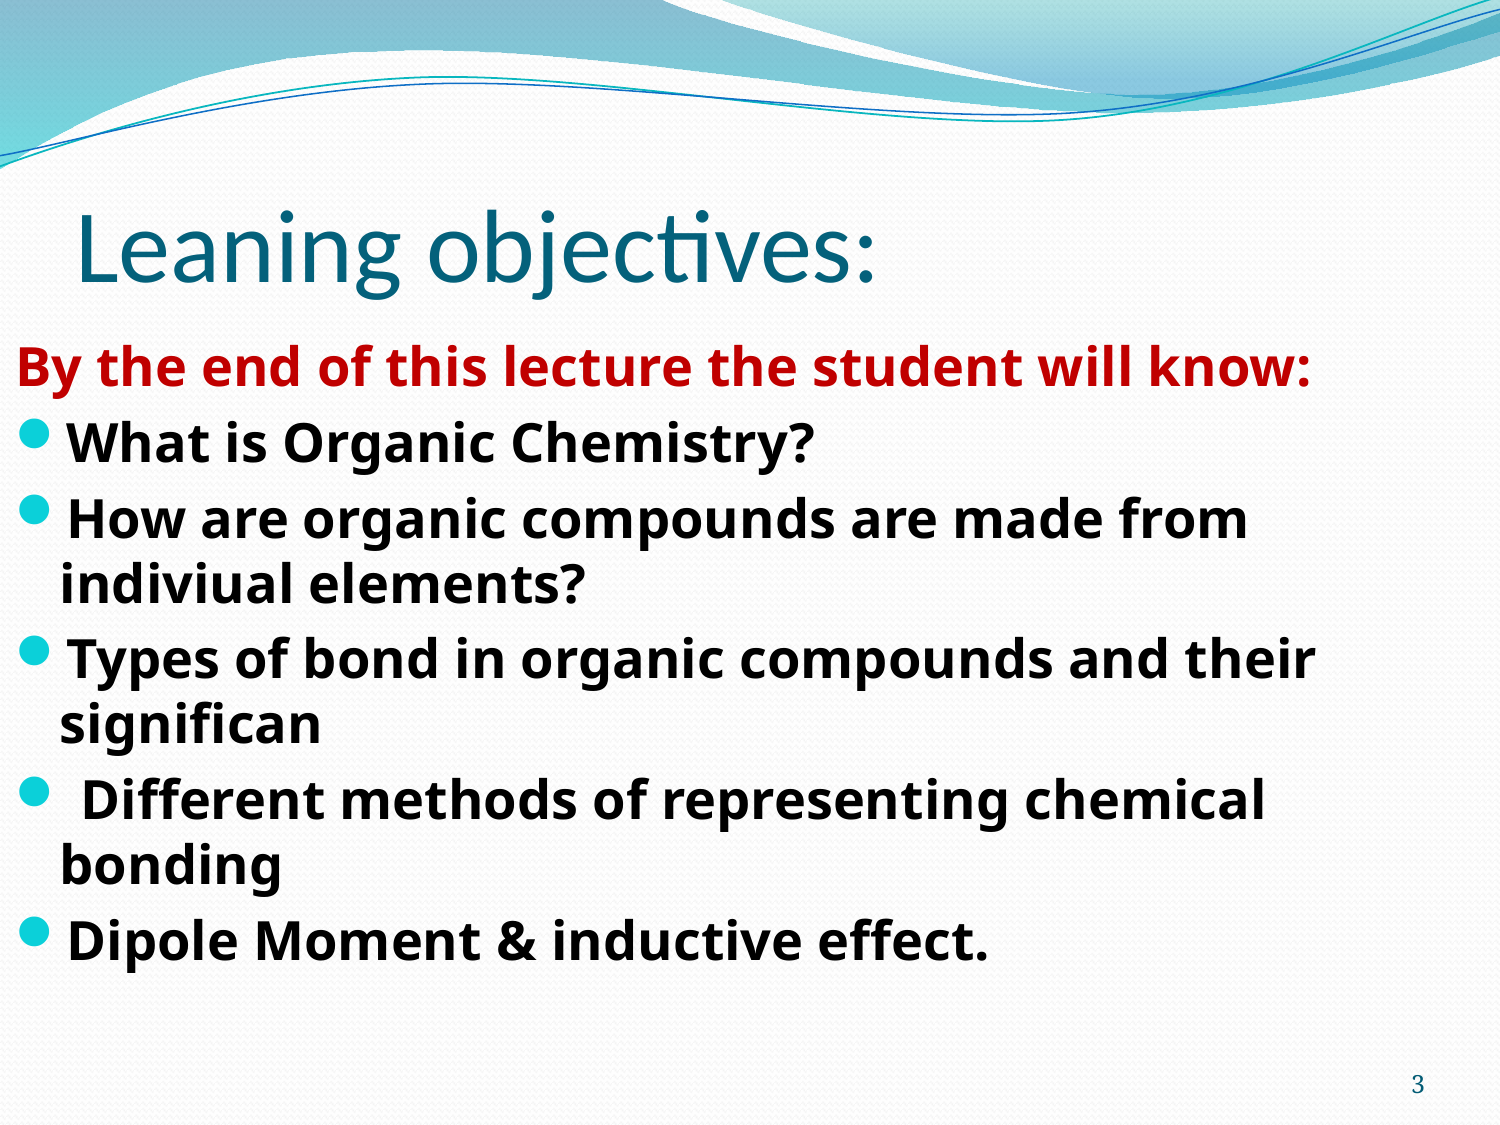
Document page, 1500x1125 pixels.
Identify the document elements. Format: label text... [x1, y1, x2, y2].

list By the end of this lecture the student will know: What is Organic Chemistry? How are organic compounds are made from indiviual elements? Types of bond in organic compounds and their significan Different methods of representing chemical bonding Dipole Moment & inductive effect. [0, 324, 1476, 1046]
title Leaning objectives: [74, 115, 1426, 304]
slide_number 3 [1299, 1042, 1425, 1103]
